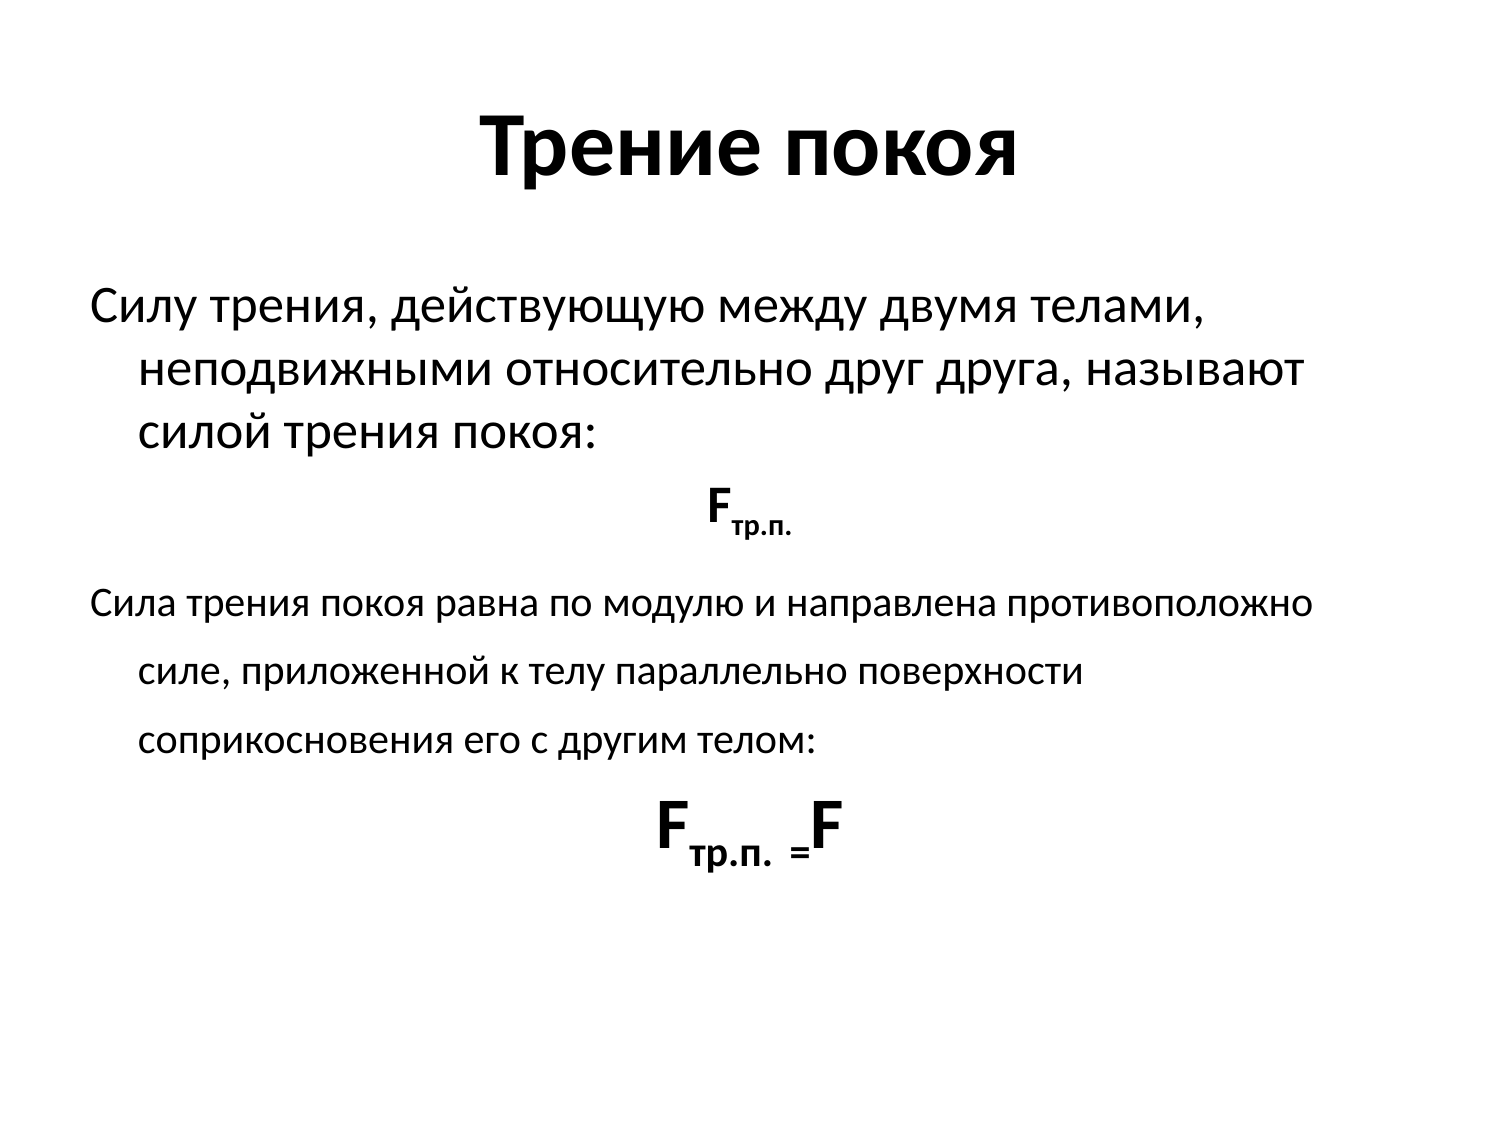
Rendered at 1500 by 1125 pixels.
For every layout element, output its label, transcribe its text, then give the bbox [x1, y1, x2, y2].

title Трение покоя [75, 45, 1425, 233]
list Силу трения, действующую между двумя телами, неподвижными относительно друг друга, называют силой трения покоя: Fтр.п. Сила трения покоя равна по модулю и направлена противоположно силе, приложенной к телу параллельно поверхности соприкосновения его с другим телом: Fтр.п. =F [75, 262, 1425, 1005]
